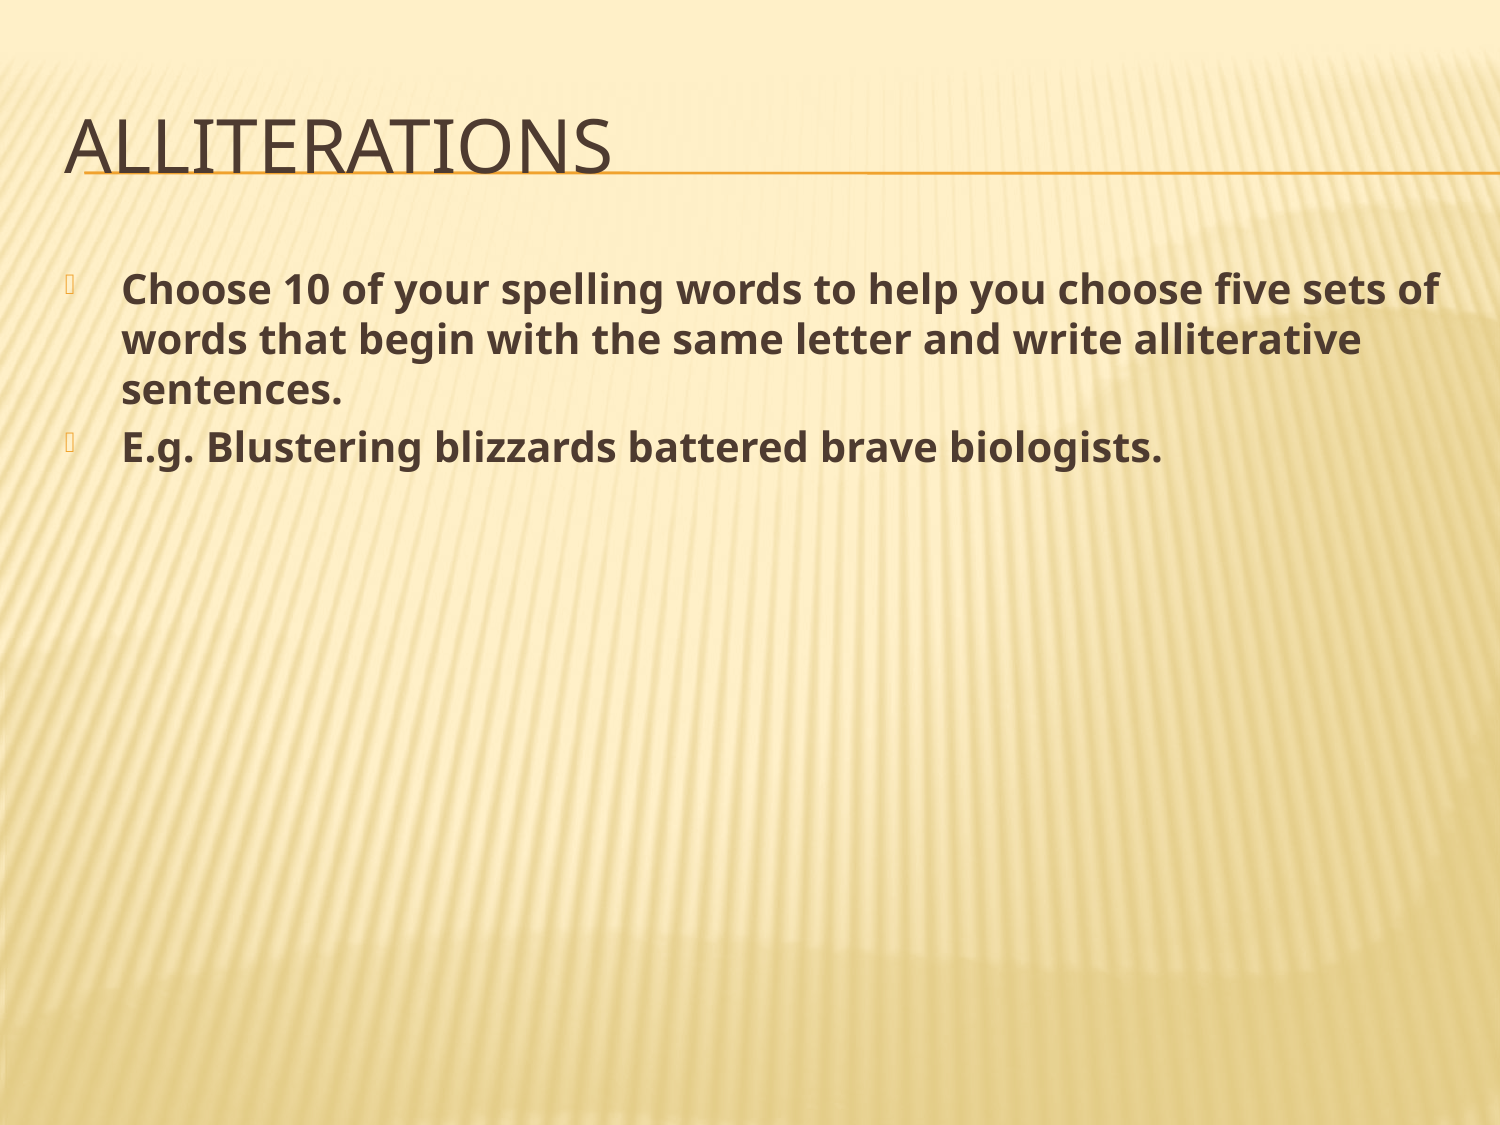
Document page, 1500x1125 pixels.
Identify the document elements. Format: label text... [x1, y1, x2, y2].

list Choose 10 of your spelling words to help you choose five sets of words that begin with the same letter and write alliterative sentences. E.g. Blustering blizzards battered brave biologists. [50, 254, 1475, 998]
title Alliterations [50, 75, 1475, 213]
